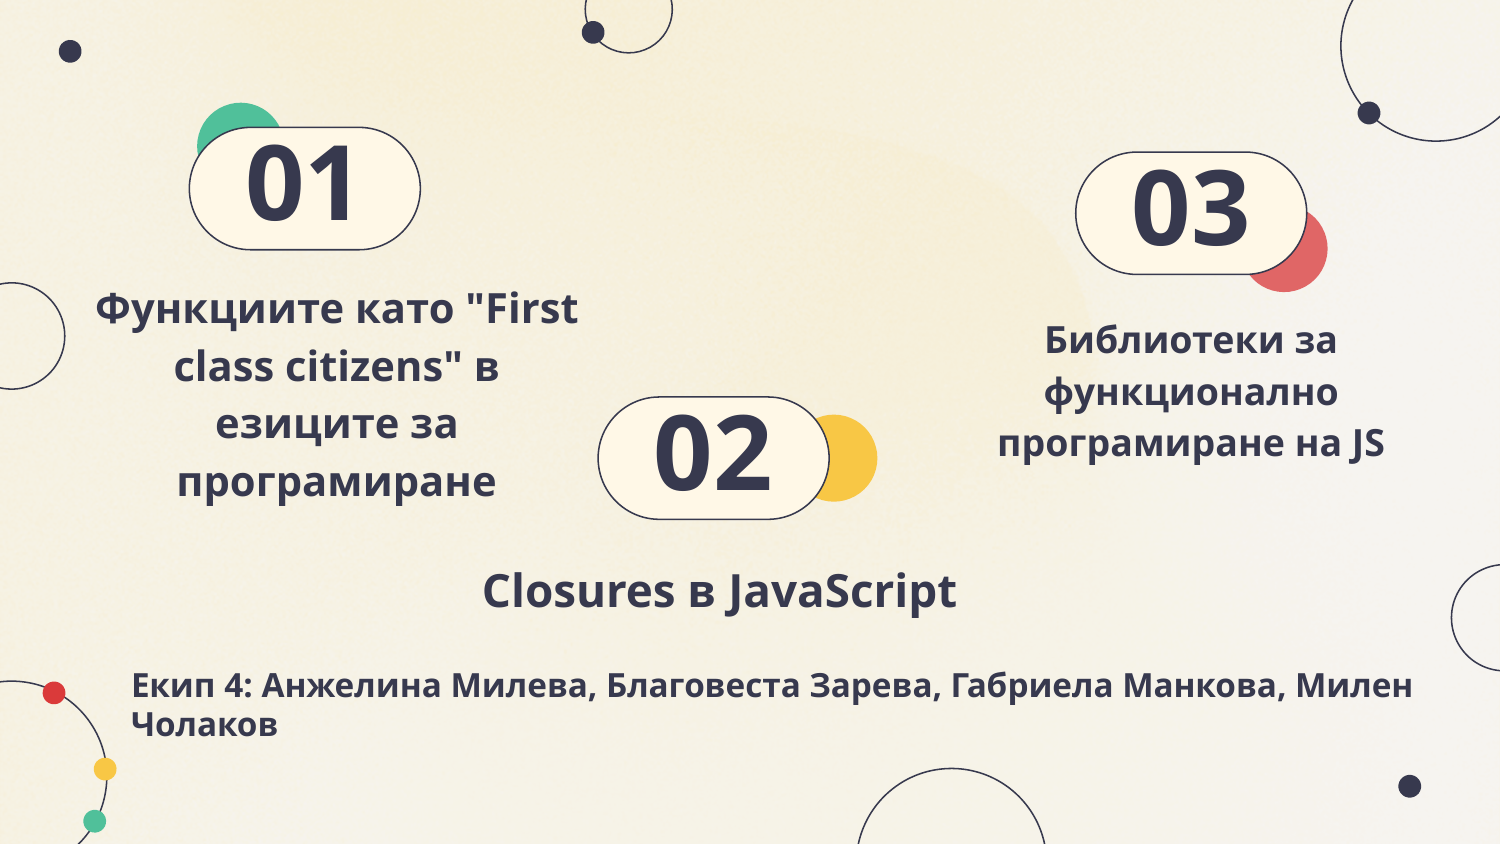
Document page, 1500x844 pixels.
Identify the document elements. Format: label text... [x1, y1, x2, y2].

text_box [189, 134, 421, 250]
subtitle Библиотеки за функционално програмиране на JS [919, 294, 1464, 360]
title 01 [222, 122, 387, 236]
subtitle Функциите като "First class citizens" в езиците за програмиране [64, 259, 610, 326]
text_box [0, 0, 1500, 844]
text_box [598, 403, 830, 520]
text_box [581, 21, 605, 44]
text_box [197, 102, 277, 155]
text_box [585, 0, 673, 53]
text_box [1249, 211, 1328, 293]
text_box [1398, 774, 1422, 798]
title Екип 4: Анжелина Милева, Благовеста Зарева, Габриела Манкова, Милен Чолаков [116, 648, 1500, 762]
title 03 [1109, 146, 1274, 261]
text_box [1075, 158, 1307, 275]
text_box [815, 414, 878, 502]
subtitle Closures в JavaScript [441, 538, 986, 605]
title 02 [631, 391, 796, 506]
